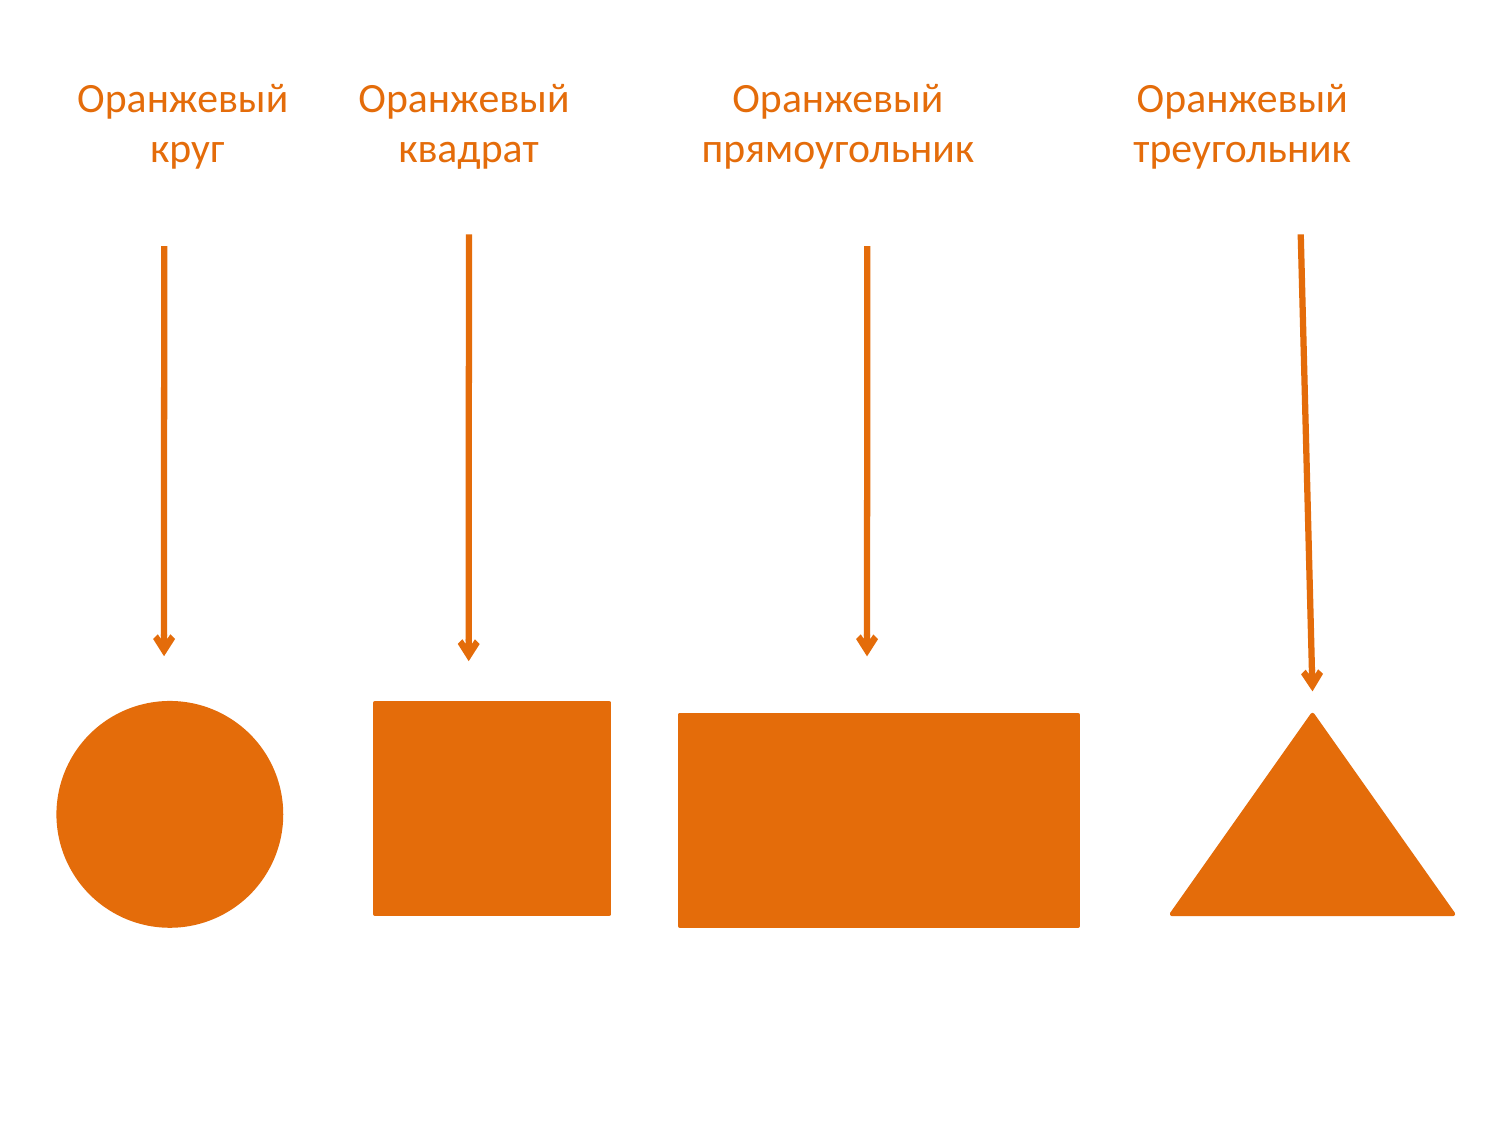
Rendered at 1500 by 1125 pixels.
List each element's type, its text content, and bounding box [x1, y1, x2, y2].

text_box [678, 713, 1080, 928]
title Оранжевый квадрат [339, 0, 598, 242]
text_box [1170, 712, 1456, 917]
text_box Оранжевый круг [46, 0, 329, 242]
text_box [1077, 456, 1500, 469]
text_box [373, 701, 611, 916]
text_box Оранжевый треугольник [1042, 0, 1442, 242]
text_box Оранжевый прямоугольник [621, 0, 1042, 242]
text_box [56, 700, 284, 928]
